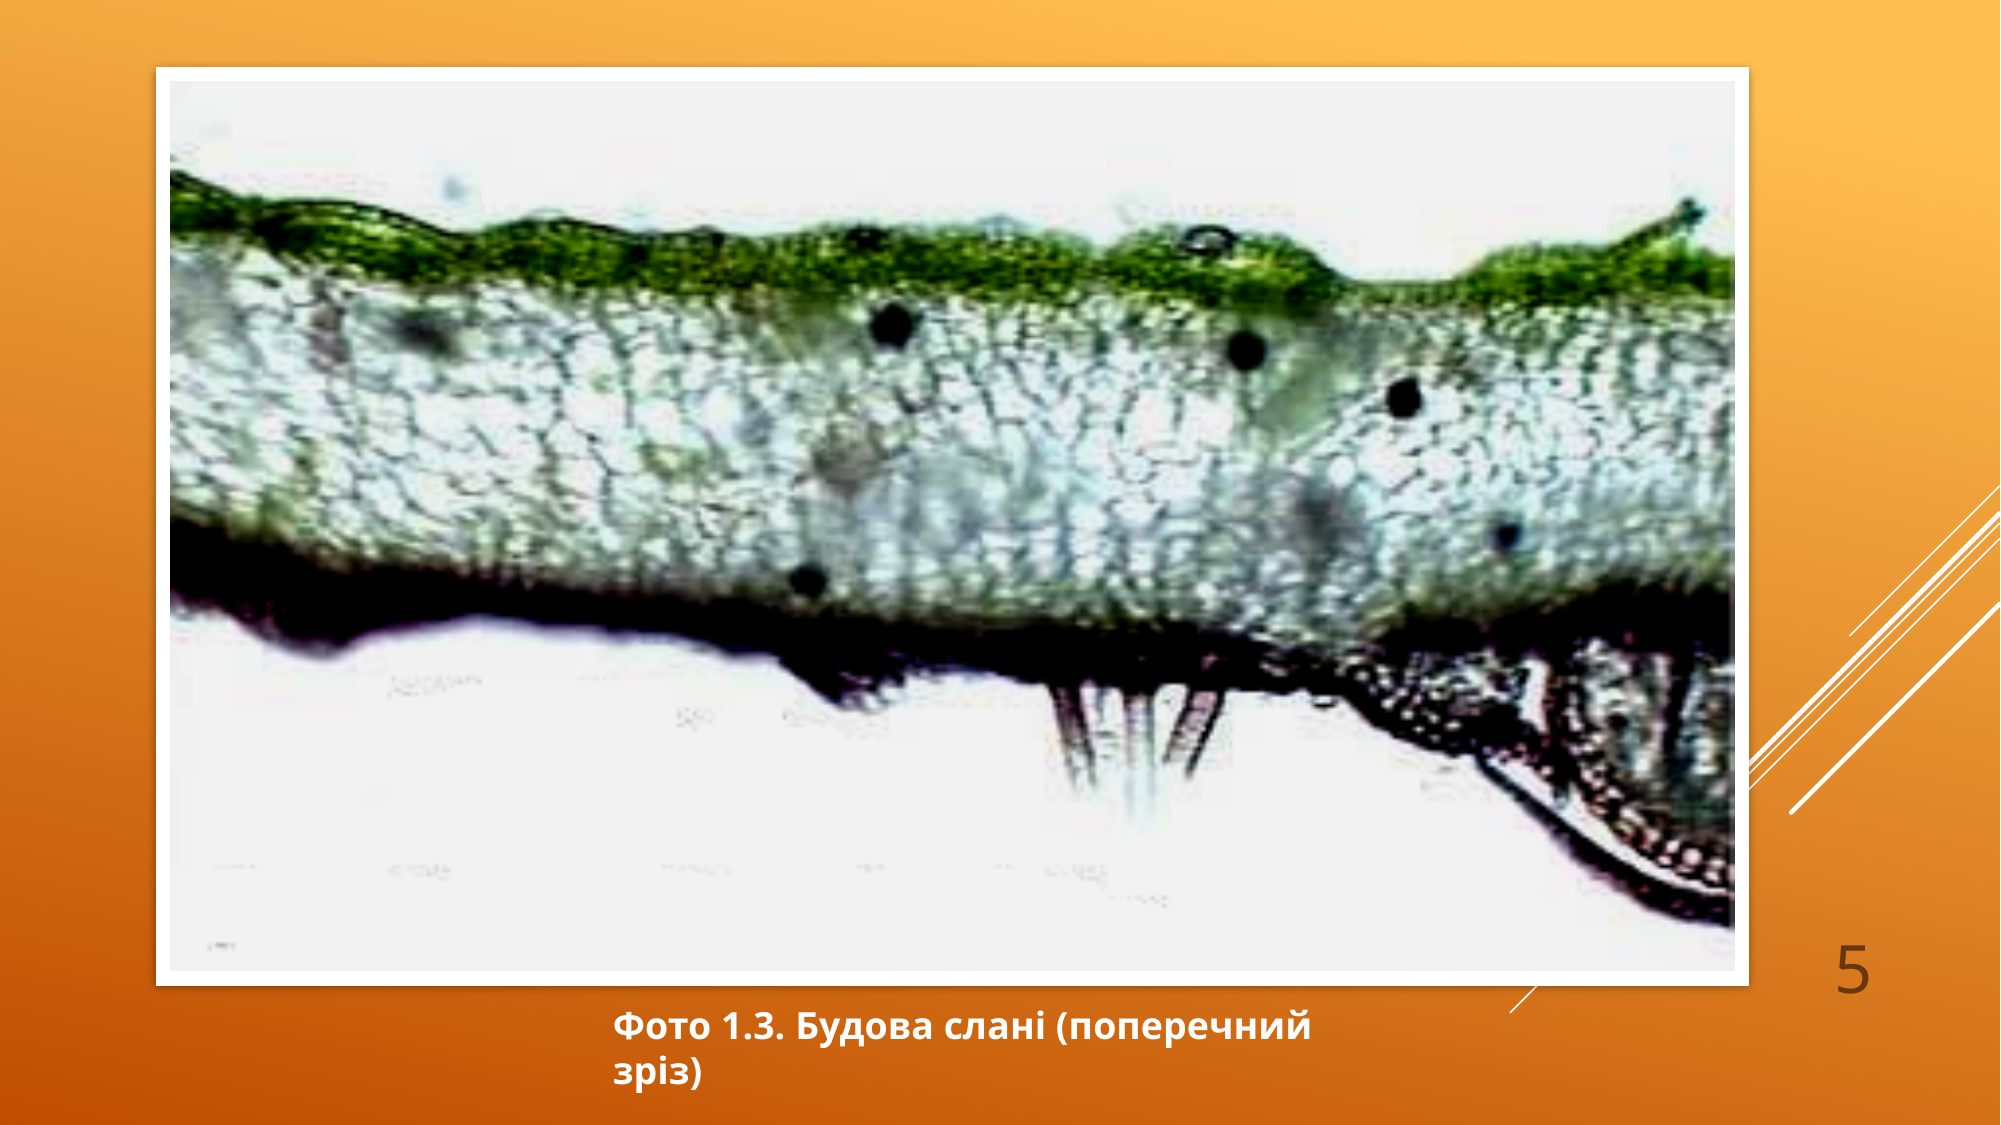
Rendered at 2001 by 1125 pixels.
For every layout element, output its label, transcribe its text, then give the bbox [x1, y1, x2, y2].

picture [169, 81, 1735, 972]
slide_number 5 [1700, 915, 1888, 1025]
text_box Фото 1.3. Будова слані (поперечний зріз) [598, 994, 1410, 1100]
